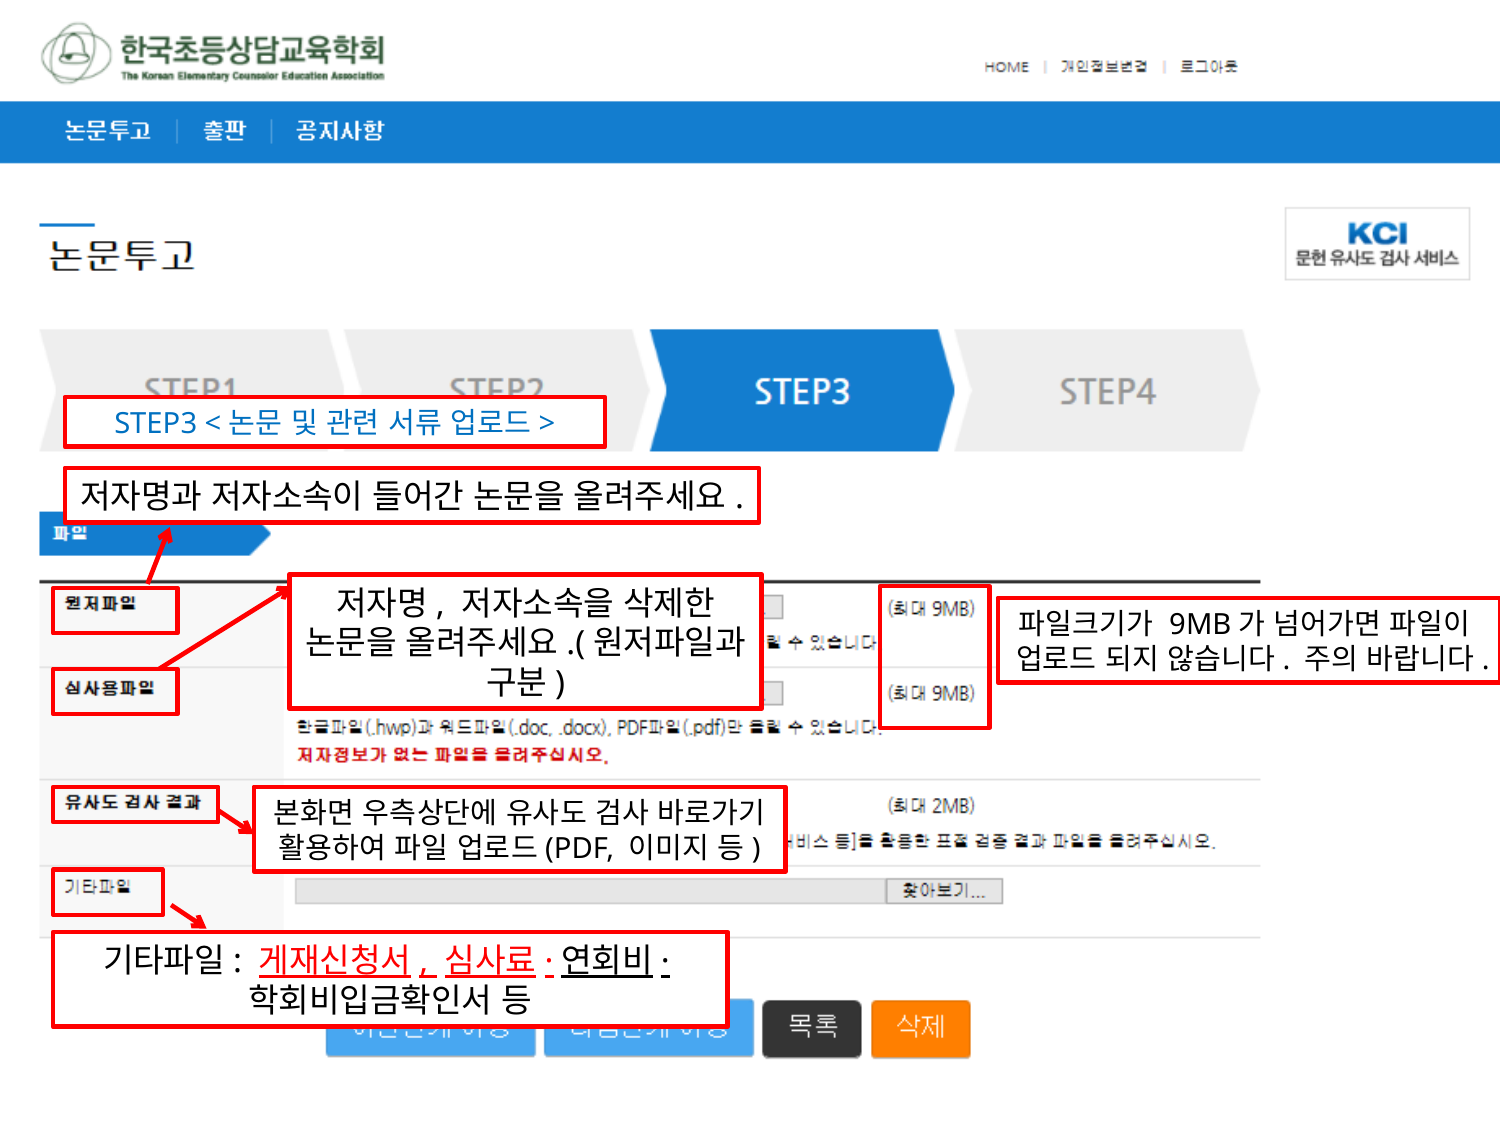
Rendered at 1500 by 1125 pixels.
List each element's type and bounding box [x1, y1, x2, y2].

picture [0, 0, 1500, 1083]
text_box [218, 810, 255, 835]
text_box [170, 904, 207, 929]
text_box [147, 526, 171, 585]
text_box [159, 585, 293, 669]
